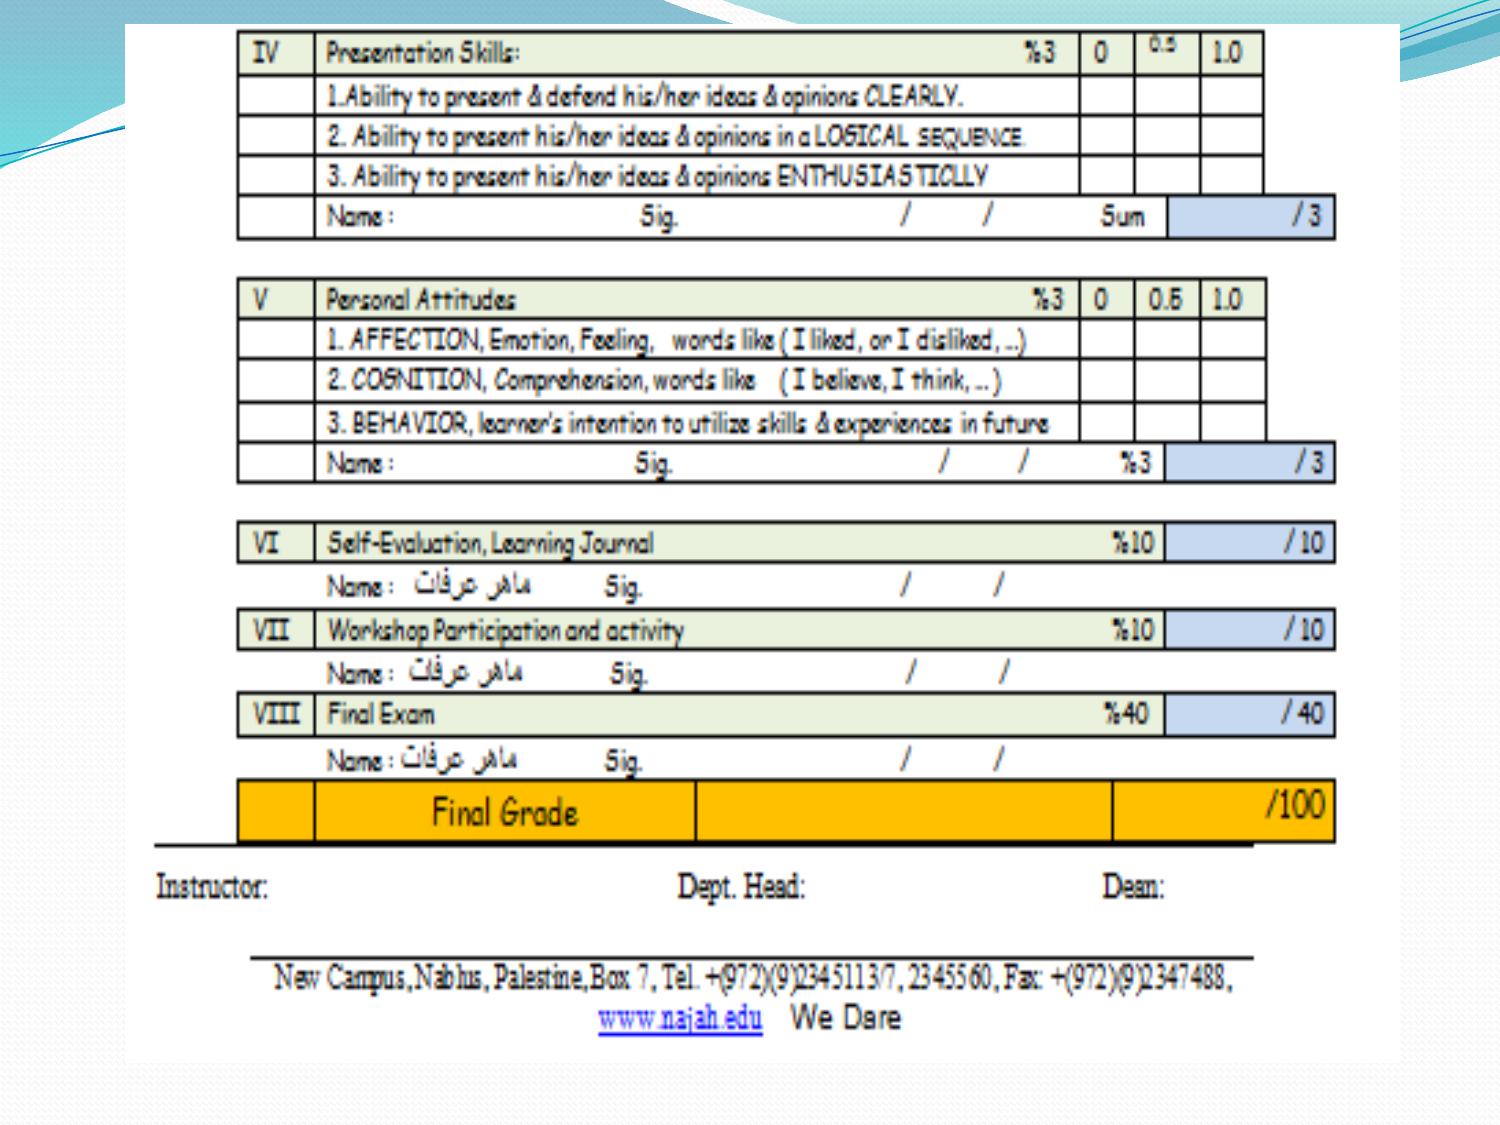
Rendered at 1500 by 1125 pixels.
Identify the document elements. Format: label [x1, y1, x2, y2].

list [124, 24, 1401, 1063]
